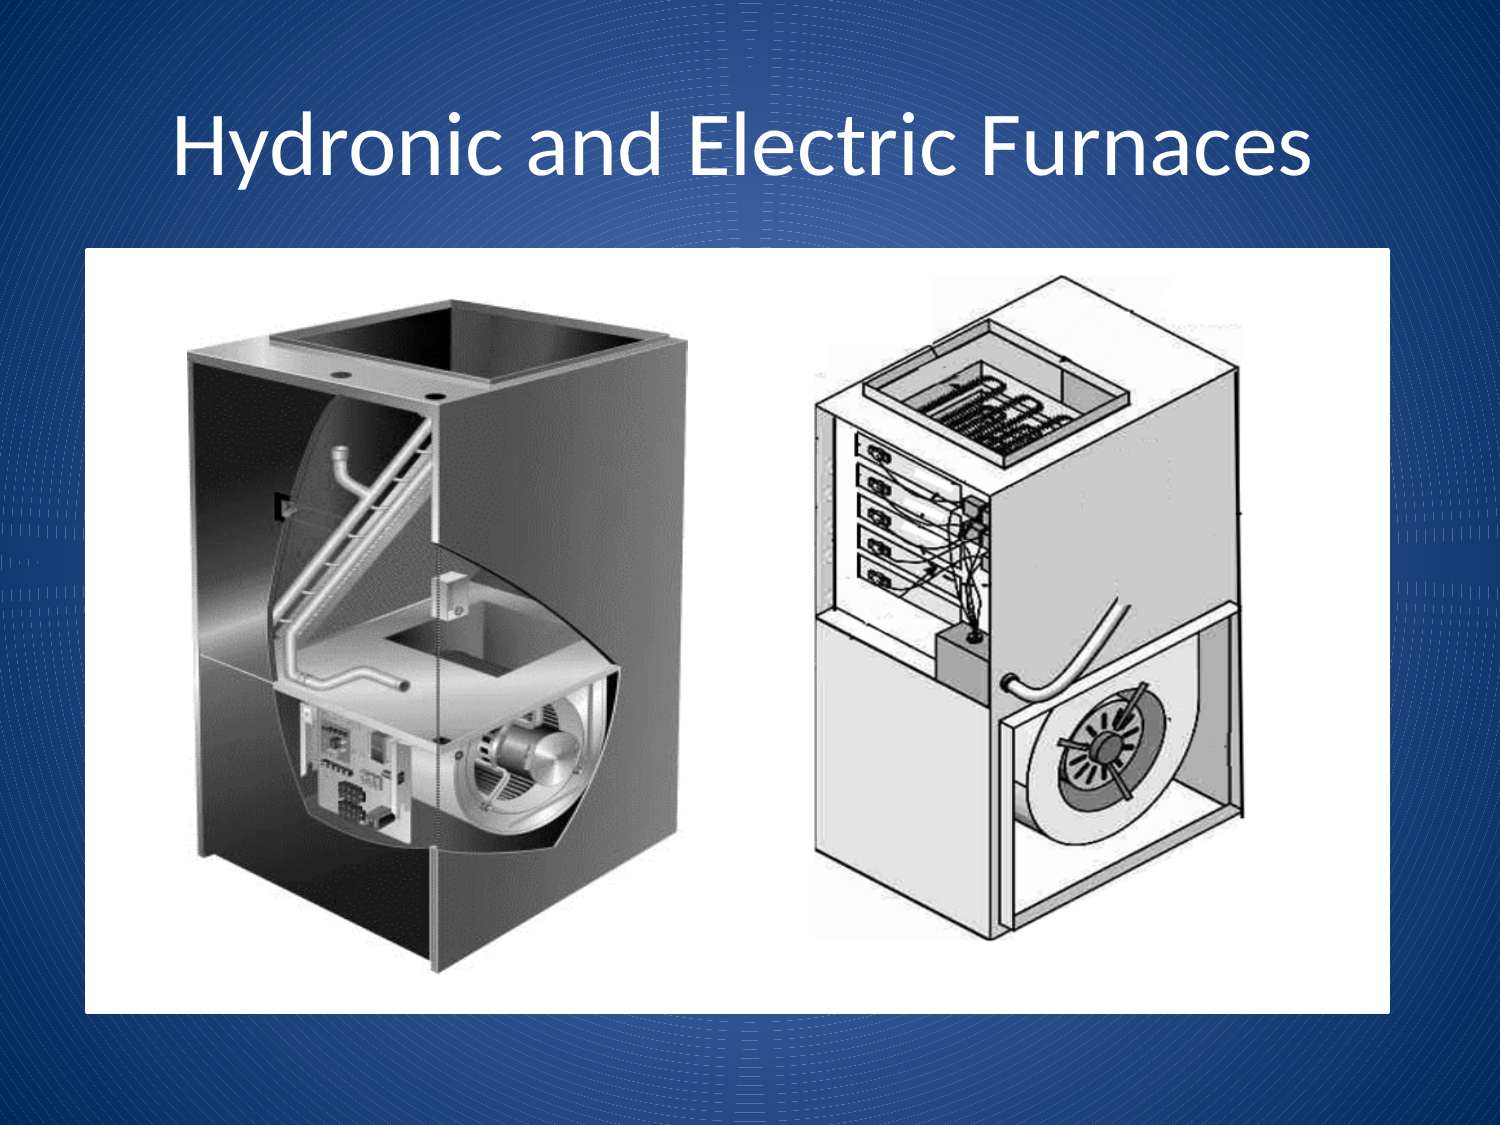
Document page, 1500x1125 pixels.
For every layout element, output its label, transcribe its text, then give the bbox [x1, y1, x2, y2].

picture [187, 299, 688, 976]
picture [792, 274, 1293, 951]
title Hydronic and Electric Furnaces [12, 45, 1475, 233]
text_box [85, 248, 1390, 1014]
